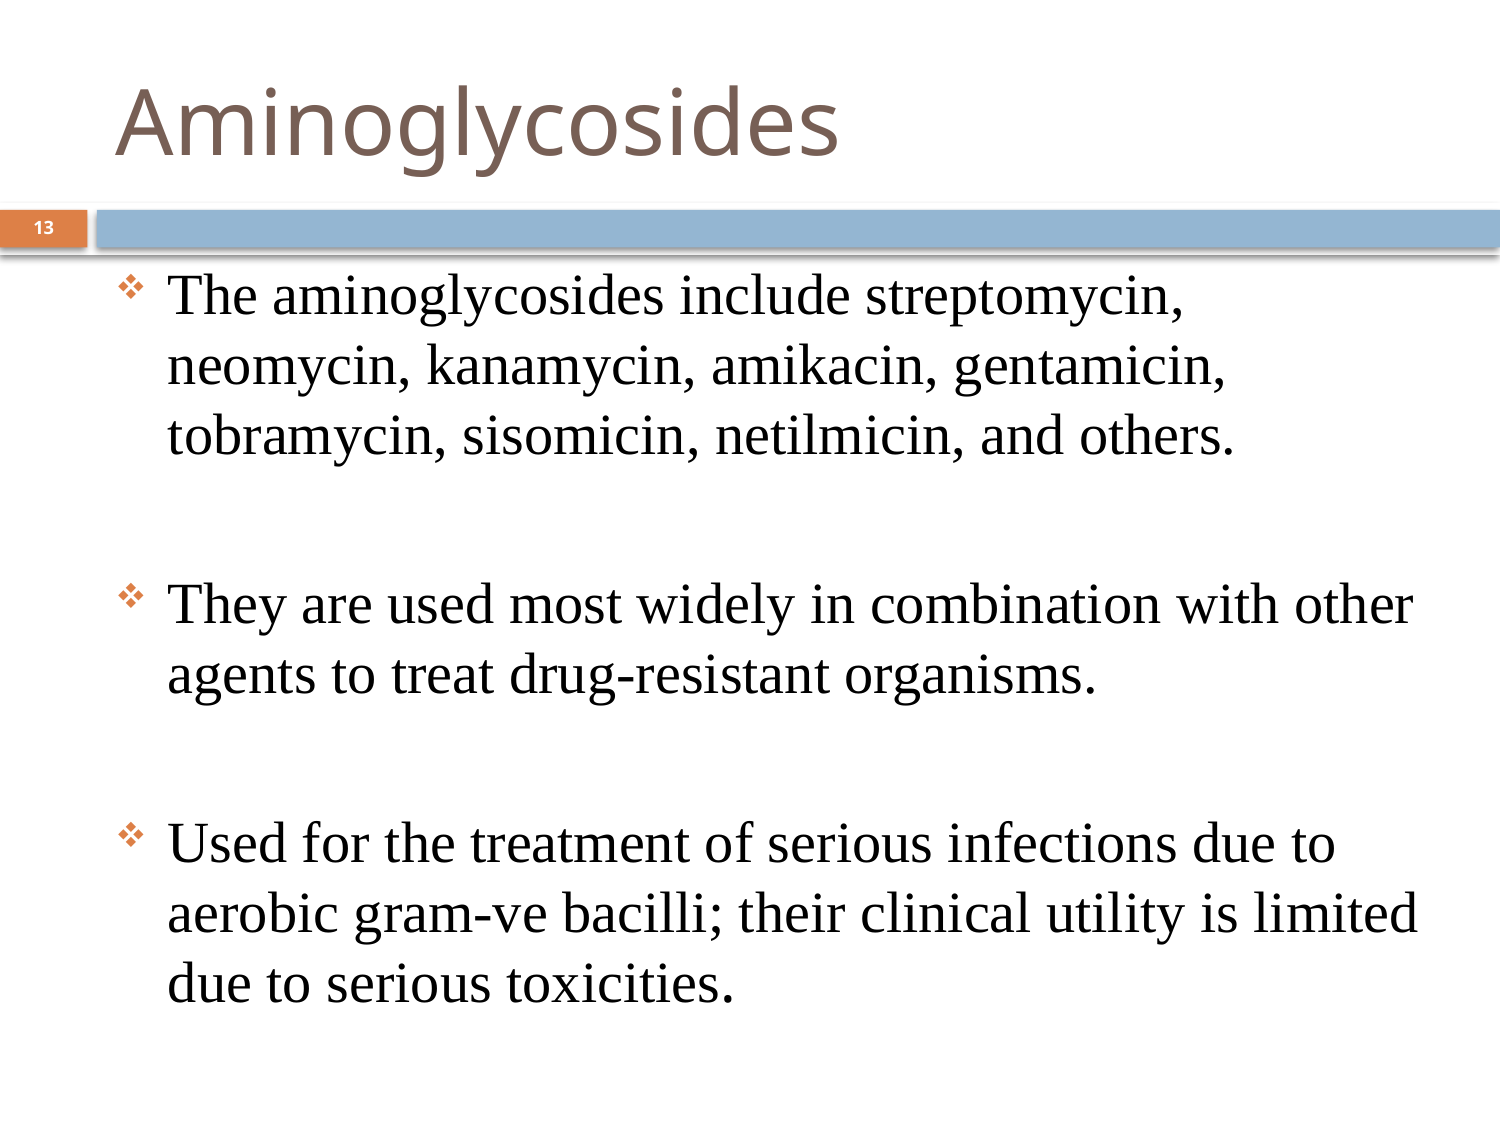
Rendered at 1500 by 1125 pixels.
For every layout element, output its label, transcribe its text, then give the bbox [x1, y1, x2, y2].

title Aminoglycosides [100, 37, 1438, 200]
list The aminoglycosides include streptomycin, neomycin, kanamycin, amikacin, gentamicin, tobramycin, sisomicin, netilmicin, and others. They are used most widely in combination with other agents to treat drug-resistant organisms. Used for the treatment of serious infections due to aerobic gram-ve bacilli; their clinical utility is limited due to serious toxicities. [100, 248, 1438, 1000]
slide_number 13 [0, 208, 88, 249]
